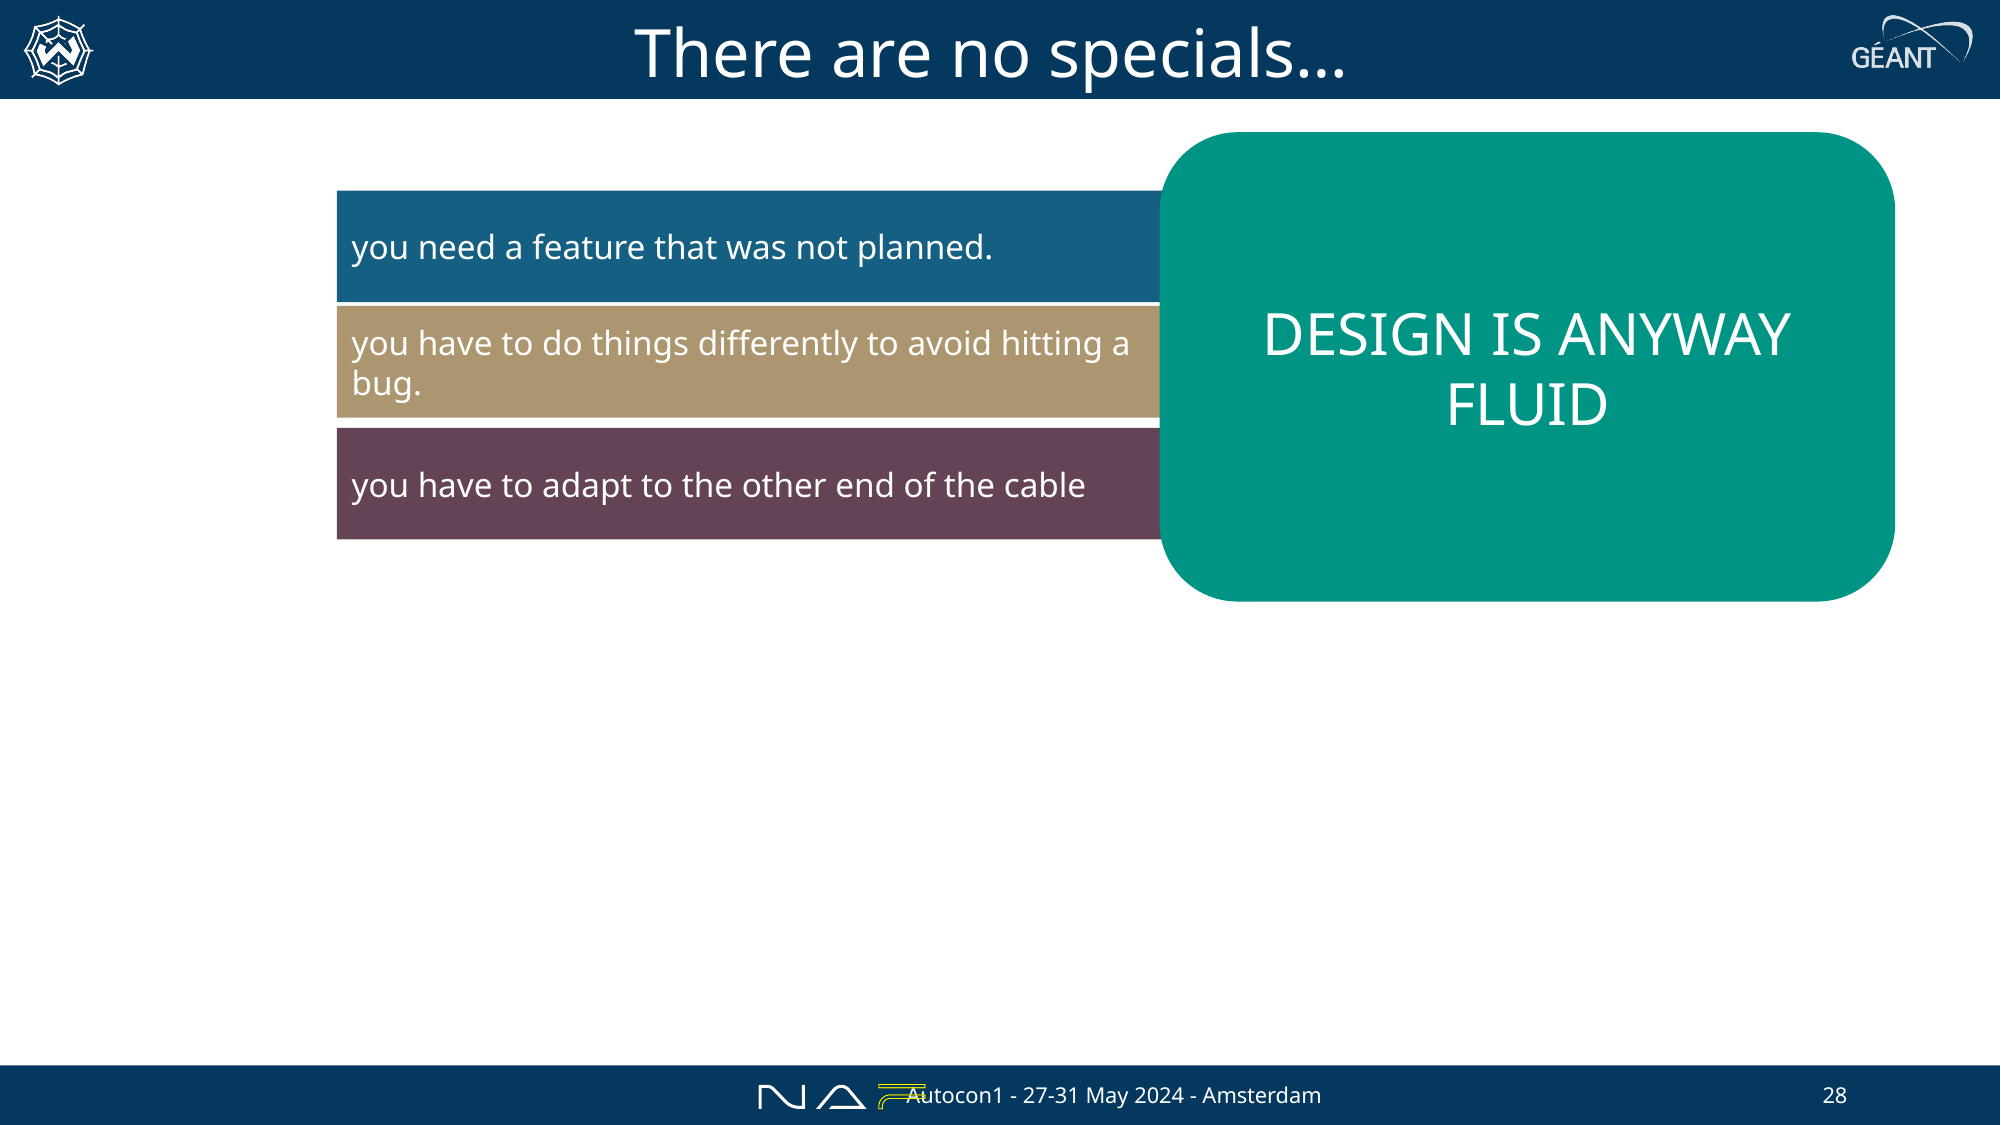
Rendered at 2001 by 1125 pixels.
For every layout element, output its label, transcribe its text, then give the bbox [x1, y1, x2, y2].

text_box you have to adapt to the other end of the cable [335, 426, 1159, 541]
picture [0, 0, 117, 109]
footer Autocon1 - 27-31 May 2024 - Amsterdam [662, 1082, 1338, 1110]
text_box DESIGN IS ANYWAY FLUID [1158, 130, 1897, 604]
text_box you have to do things differently to avoid hitting a bug. [335, 304, 1158, 419]
picture [1852, 15, 1973, 69]
title There are no specials… [301, 0, 1699, 112]
slide_number 28 [1412, 1082, 1863, 1110]
text_box you need a feature that was not planned. [335, 189, 1160, 304]
